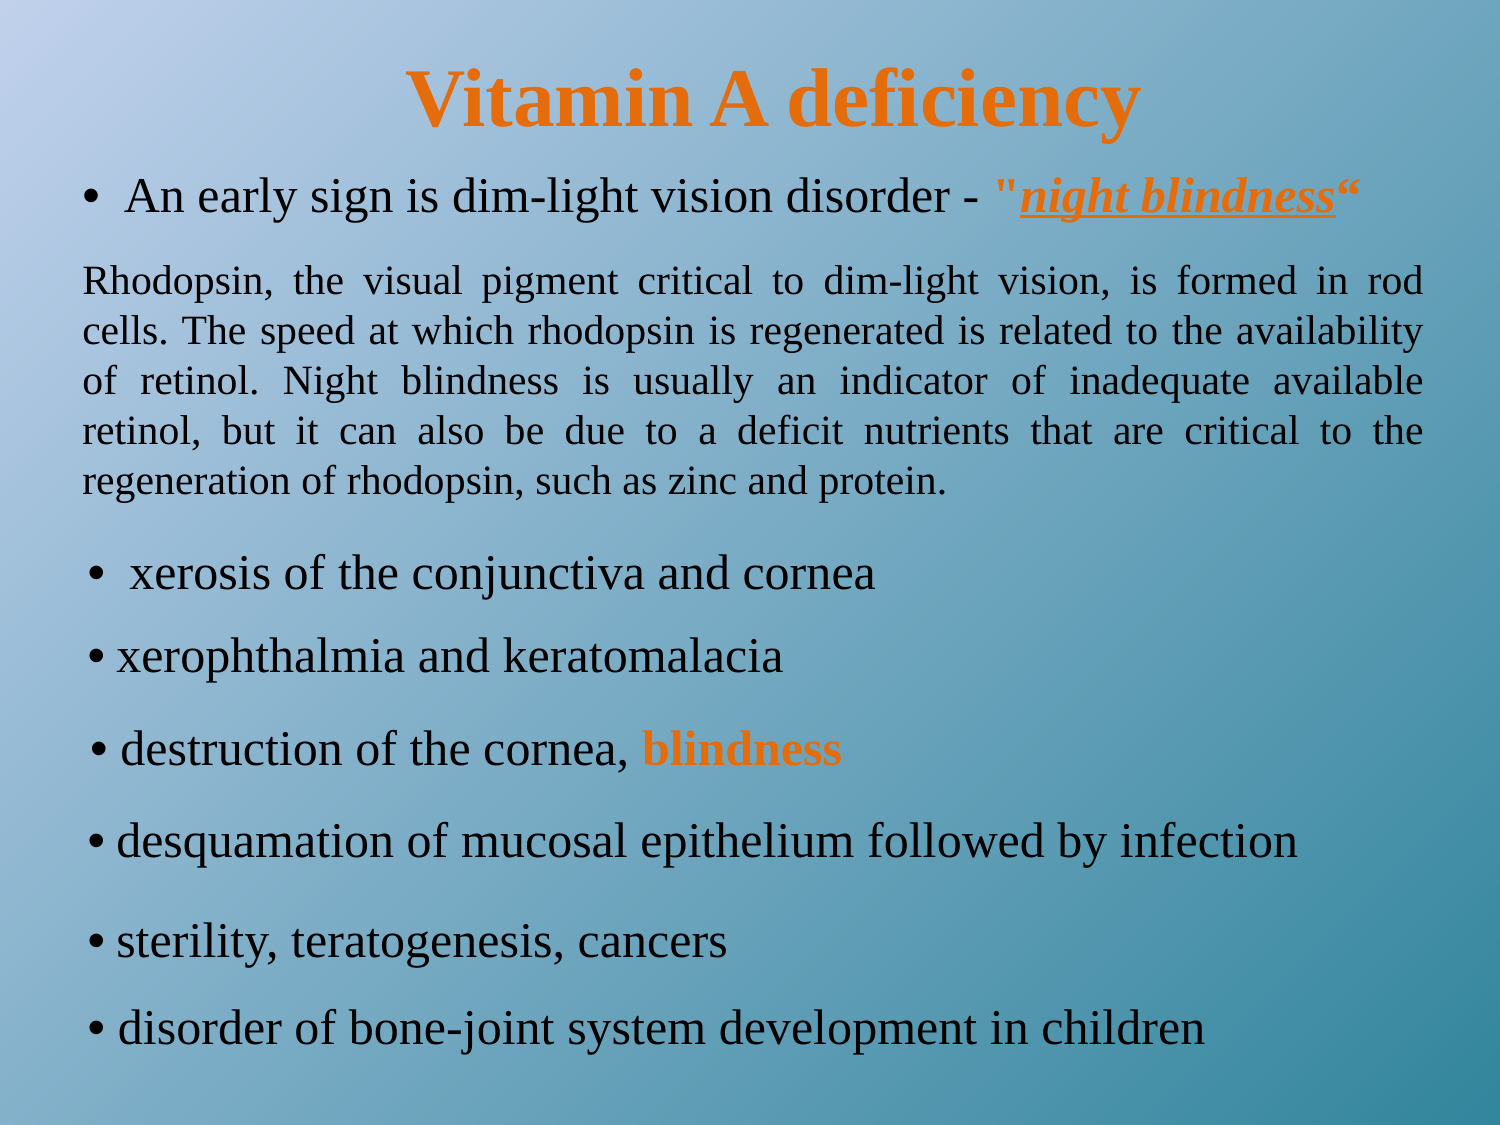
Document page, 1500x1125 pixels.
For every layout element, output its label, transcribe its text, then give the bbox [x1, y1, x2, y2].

text_box • desquamation of mucosal epithelium followed by infection [87, 799, 1459, 899]
text_box • disorder of bone-joint system development in children [87, 987, 1459, 1055]
text_box • destruction of the cornea, blindness [89, 708, 856, 799]
text_box • xerophthalmia and keratomalacia [87, 615, 806, 750]
text_box Vitamin A deficiency [340, 37, 1144, 162]
text_box • sterility, teratogenesis, cancers [87, 899, 1459, 987]
text_box • xerosis of the conjunctiva and cornea [87, 532, 1088, 600]
text_box • An early sign is dim-light vision disorder - "night blindness“ Rhodopsin, the visual pigment critical to dim-light vision, is formed in rod cells. The speed at which rhodopsin is regenerated is related to the availability of retinol. Night blindness is usually an indicator of inadequate available retinol, but it can also be due to a deficit nutrients that are critical to the regeneration of rhodopsin, such as zinc and protein. [82, 162, 1425, 503]
